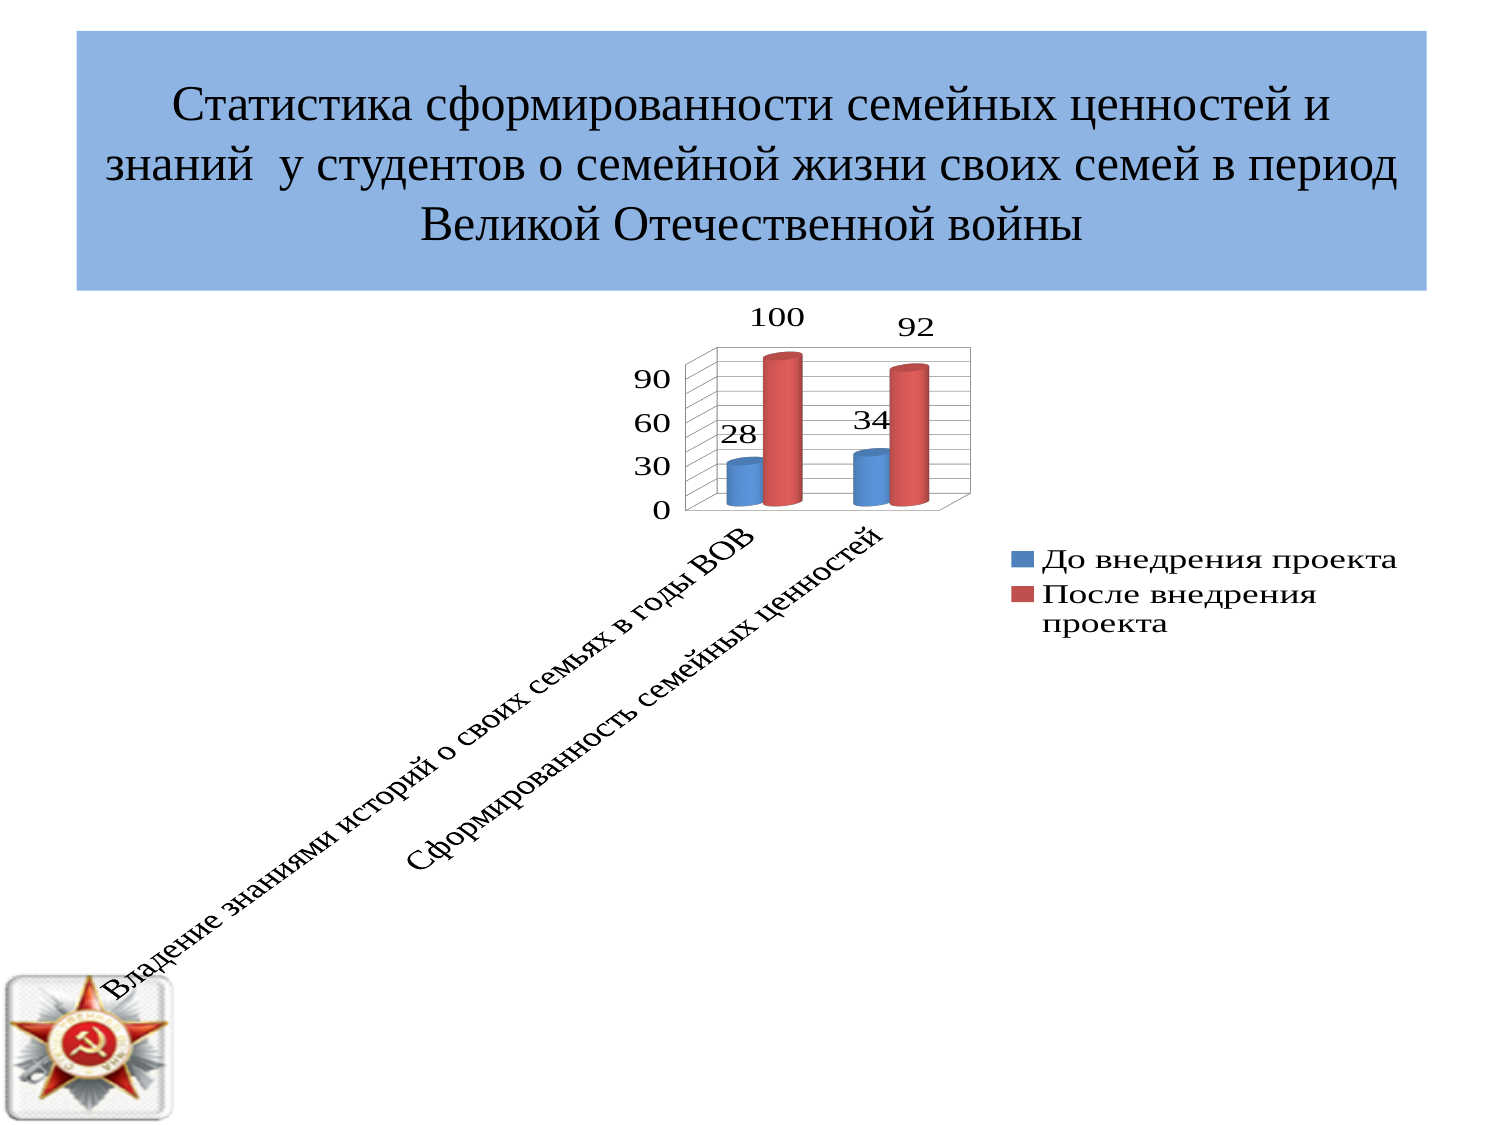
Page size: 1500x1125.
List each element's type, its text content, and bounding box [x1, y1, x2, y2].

title Статистика сформированности семейных ценностей и знаний у студентов о семейной жизни своих семей в период Великой Отечественной войны [76, 30, 1427, 291]
text_box [0, 971, 178, 1125]
chart [74, 302, 1424, 1006]
